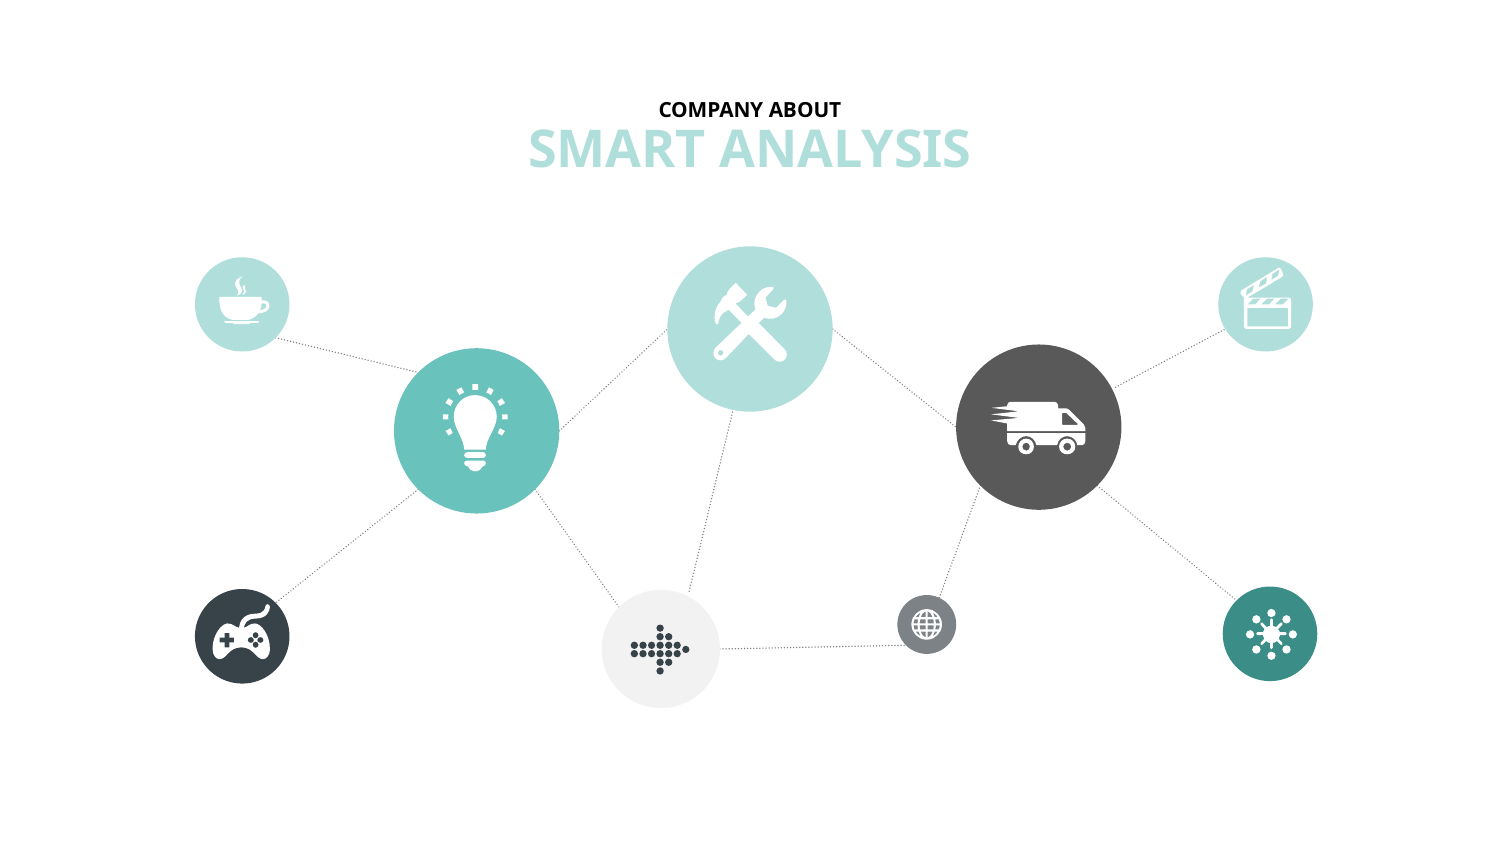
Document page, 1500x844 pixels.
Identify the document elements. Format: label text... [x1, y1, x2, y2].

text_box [1115, 322, 1237, 388]
text_box [1217, 256, 1314, 353]
text_box [486, 387, 494, 396]
text_box [456, 387, 465, 396]
text_box [955, 343, 1123, 511]
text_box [719, 645, 906, 649]
text_box [212, 604, 270, 660]
text_box [1240, 267, 1292, 329]
text_box [713, 282, 787, 362]
text_box [193, 256, 291, 353]
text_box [688, 397, 737, 593]
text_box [275, 337, 419, 373]
text_box [501, 414, 508, 420]
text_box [535, 489, 620, 608]
text_box [464, 460, 486, 472]
text_box [1267, 651, 1276, 660]
text_box [600, 588, 721, 710]
text_box [991, 401, 1086, 432]
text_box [630, 624, 690, 675]
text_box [832, 328, 957, 428]
text_box [1252, 645, 1261, 654]
text_box [442, 414, 449, 420]
text_box [1221, 585, 1319, 683]
text_box [1007, 433, 1086, 455]
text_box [927, 485, 981, 630]
text_box [445, 428, 453, 436]
text_box [497, 398, 506, 407]
text_box [472, 384, 479, 390]
text_box [453, 395, 497, 450]
text_box [1282, 645, 1291, 654]
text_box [1097, 485, 1237, 601]
text_box [911, 609, 941, 640]
text_box [445, 398, 454, 407]
text_box [497, 428, 506, 436]
text_box [1288, 630, 1298, 639]
text_box [193, 587, 291, 685]
text_box [666, 245, 834, 413]
text_box [464, 452, 486, 458]
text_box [559, 329, 668, 431]
text_box [896, 594, 957, 655]
text_box [392, 347, 561, 515]
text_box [275, 489, 419, 603]
text_box [1252, 608, 1291, 650]
text_box COMPANY ABOUT SMART ANALYSIS [463, 94, 1037, 197]
text_box [1245, 630, 1255, 639]
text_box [219, 276, 270, 325]
